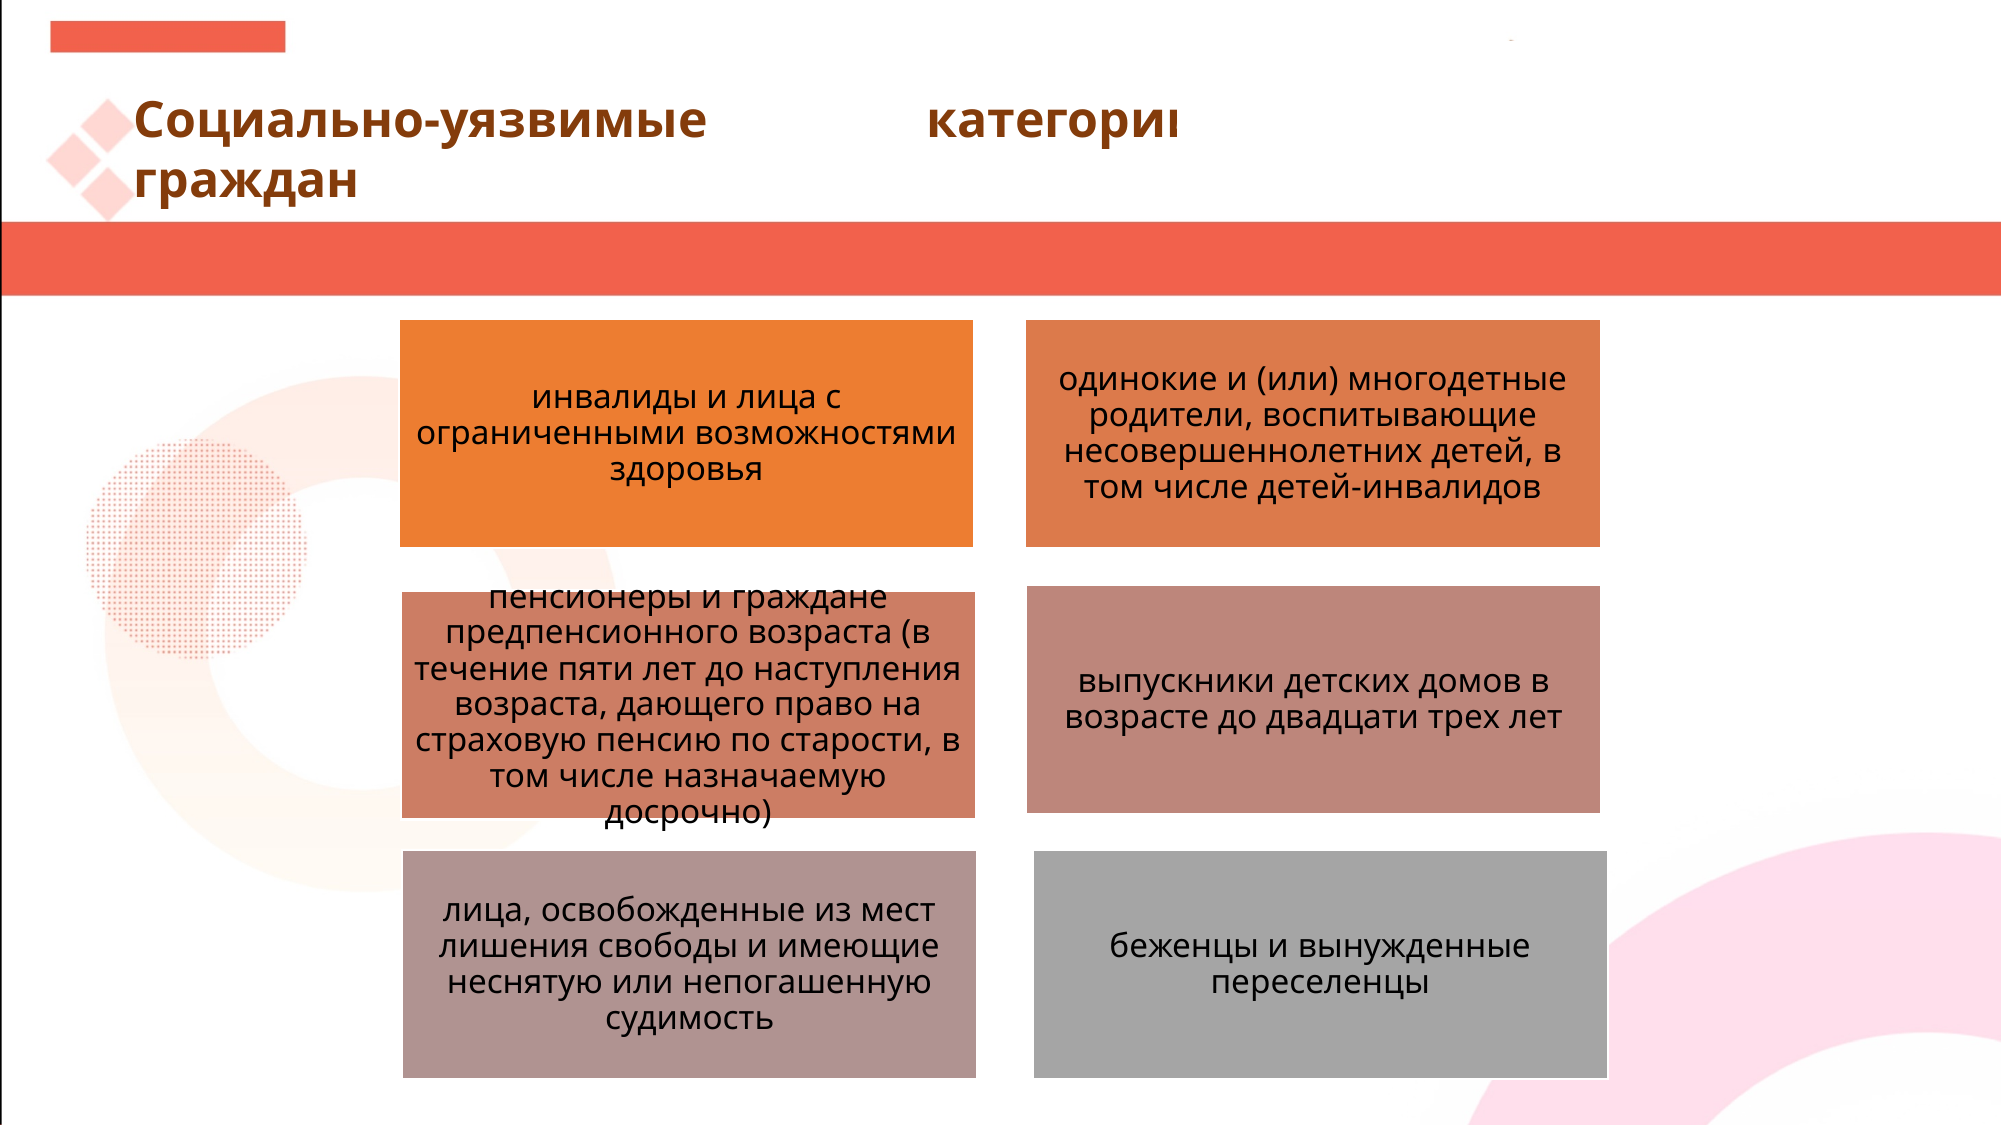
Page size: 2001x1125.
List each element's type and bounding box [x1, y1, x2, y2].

picture [1, 0, 2001, 1125]
text_box [99, 318, 1901, 1109]
